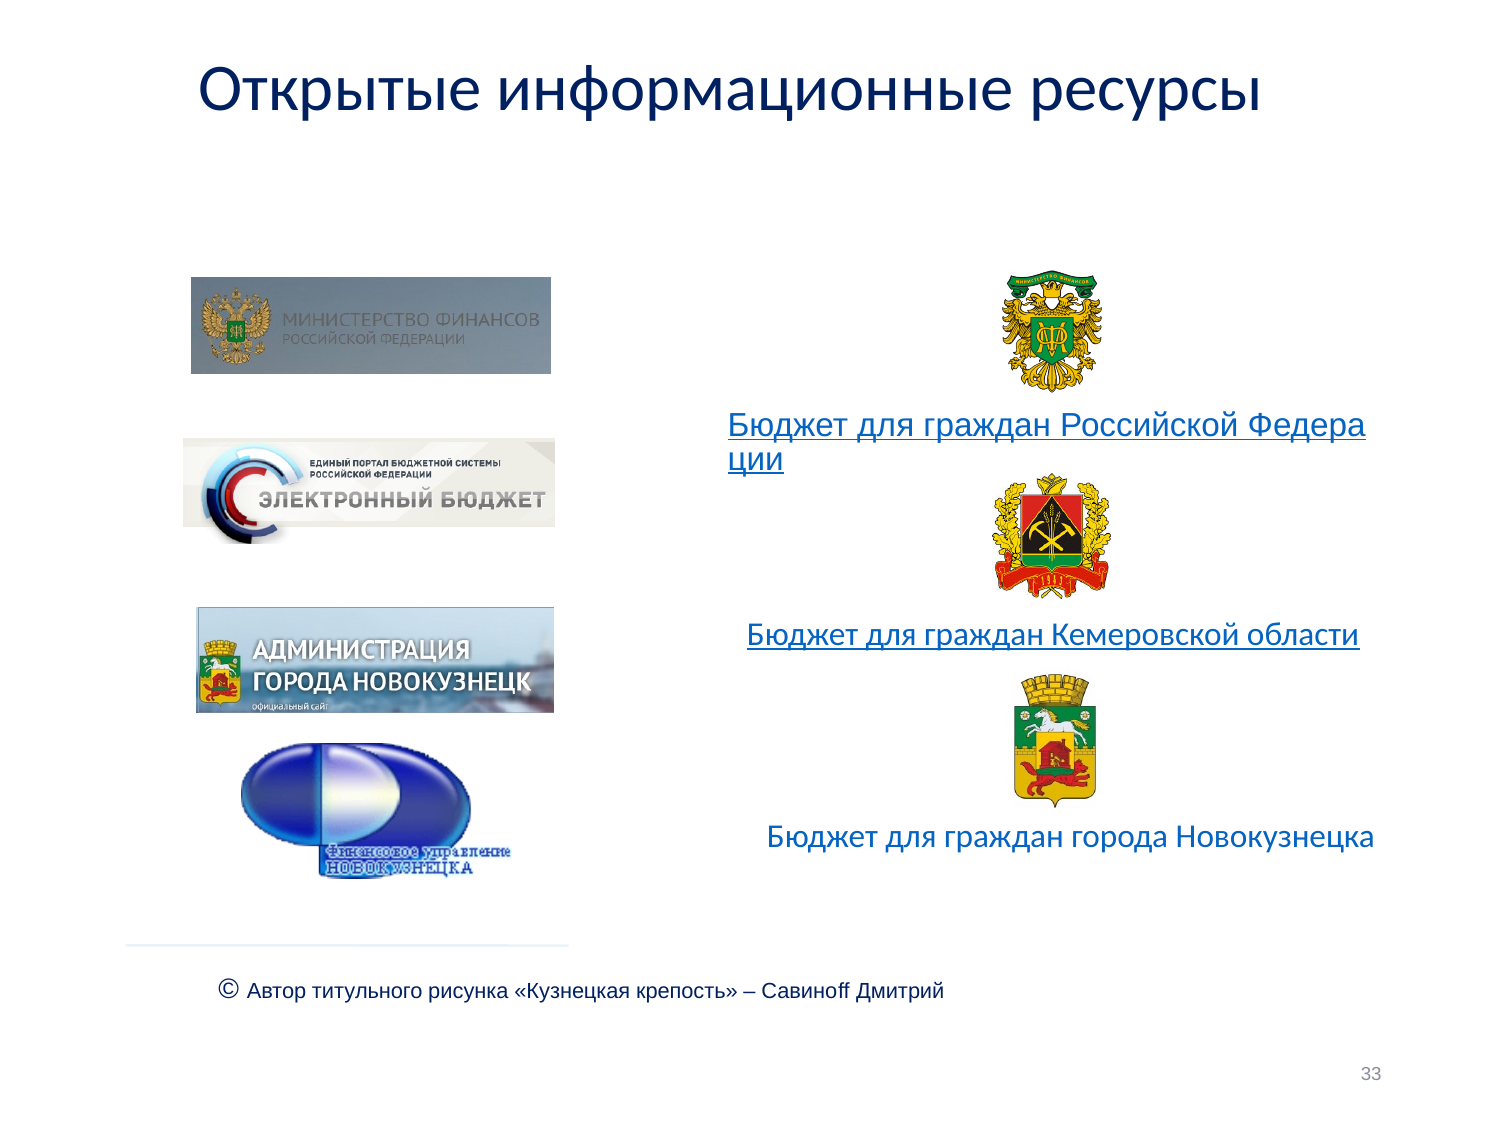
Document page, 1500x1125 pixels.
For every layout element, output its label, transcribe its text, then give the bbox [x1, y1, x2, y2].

slide_number 33 [1059, 1042, 1397, 1103]
text_box © Автор титульного рисунка «Кузнецкая крепость» – Савиноff Дмитрий [38, 962, 1435, 1012]
picture [241, 743, 512, 879]
picture [1002, 270, 1102, 393]
picture [183, 438, 555, 554]
picture [196, 607, 554, 713]
picture [992, 473, 1111, 599]
picture [191, 277, 551, 374]
text_box Бюджет для граждан Российской Федерации [712, 395, 1391, 485]
list Бюджет для граждан Кемеровской области [711, 609, 1395, 695]
picture [982, 666, 1128, 813]
text_box Бюджет для граждан города Новокузнецка [729, 806, 1413, 893]
title Открытые информационные ресурсы [183, 23, 1463, 133]
